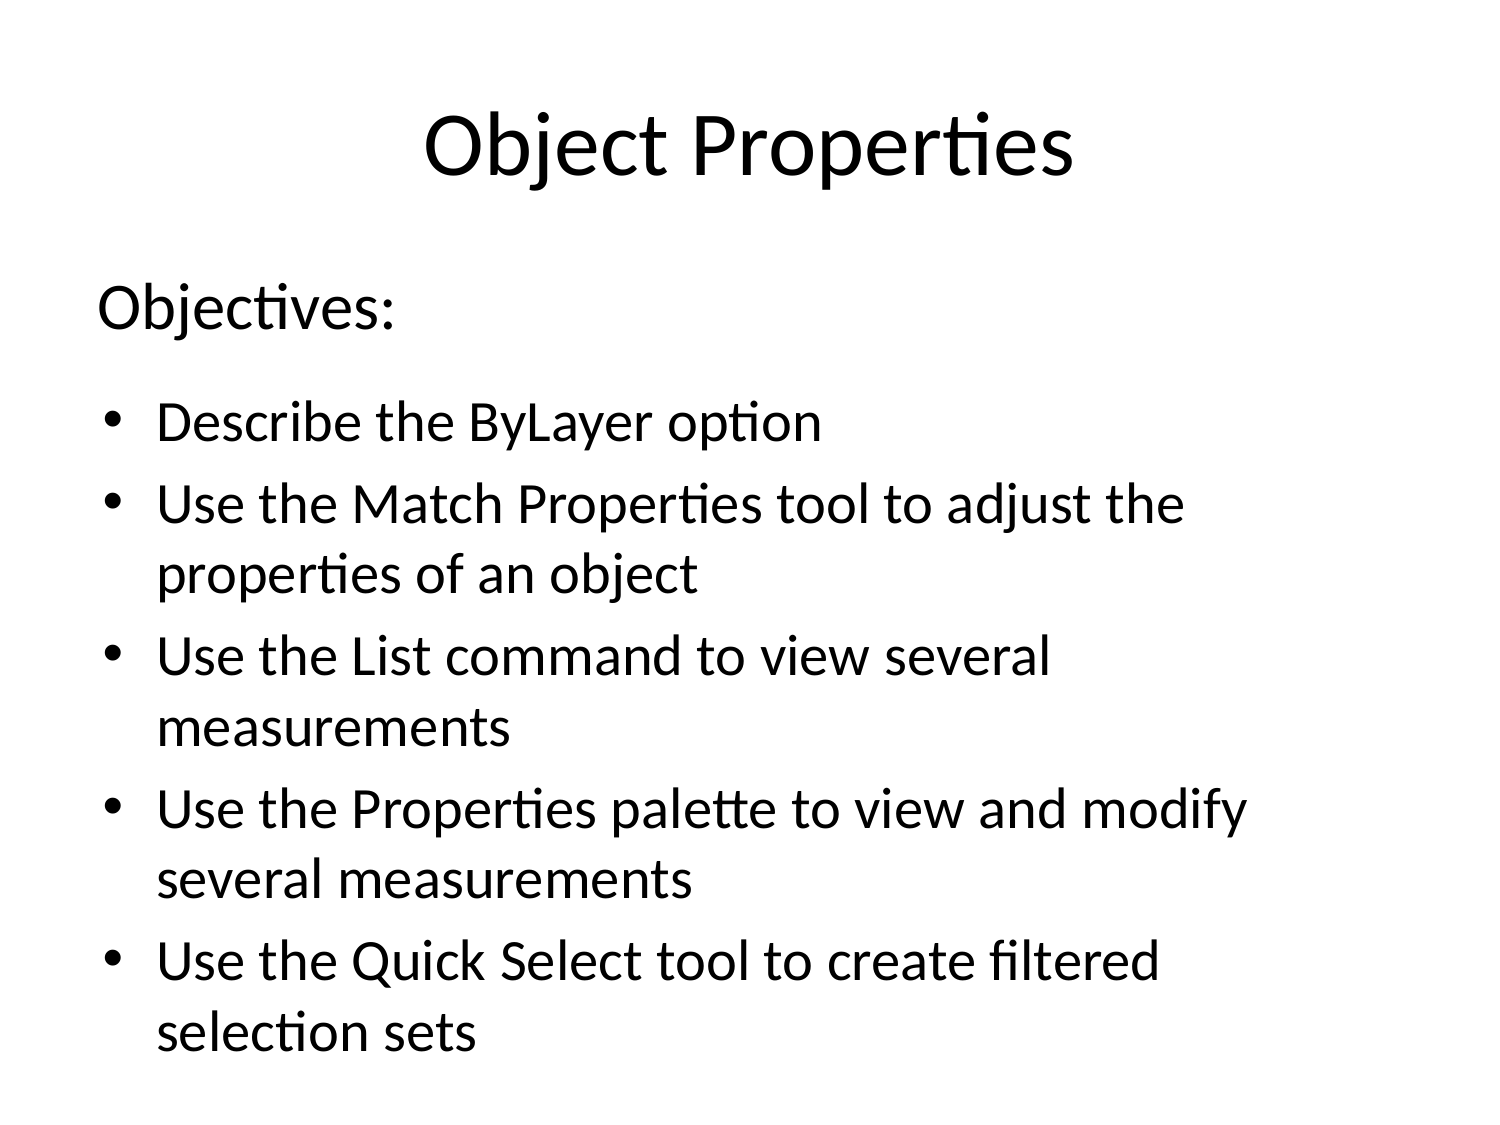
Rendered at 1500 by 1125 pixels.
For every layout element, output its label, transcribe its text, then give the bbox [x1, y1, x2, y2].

title Object Properties [75, 45, 1425, 233]
list Describe the ByLayer option Use the Match Properties tool to adjust the properties of an object Use the List command to view several measurements Use the Properties palette to view and modify several measurements Use the Quick Select tool to create filtered selection sets [87, 375, 1288, 1075]
text_box Objectives: [37, 237, 413, 350]
